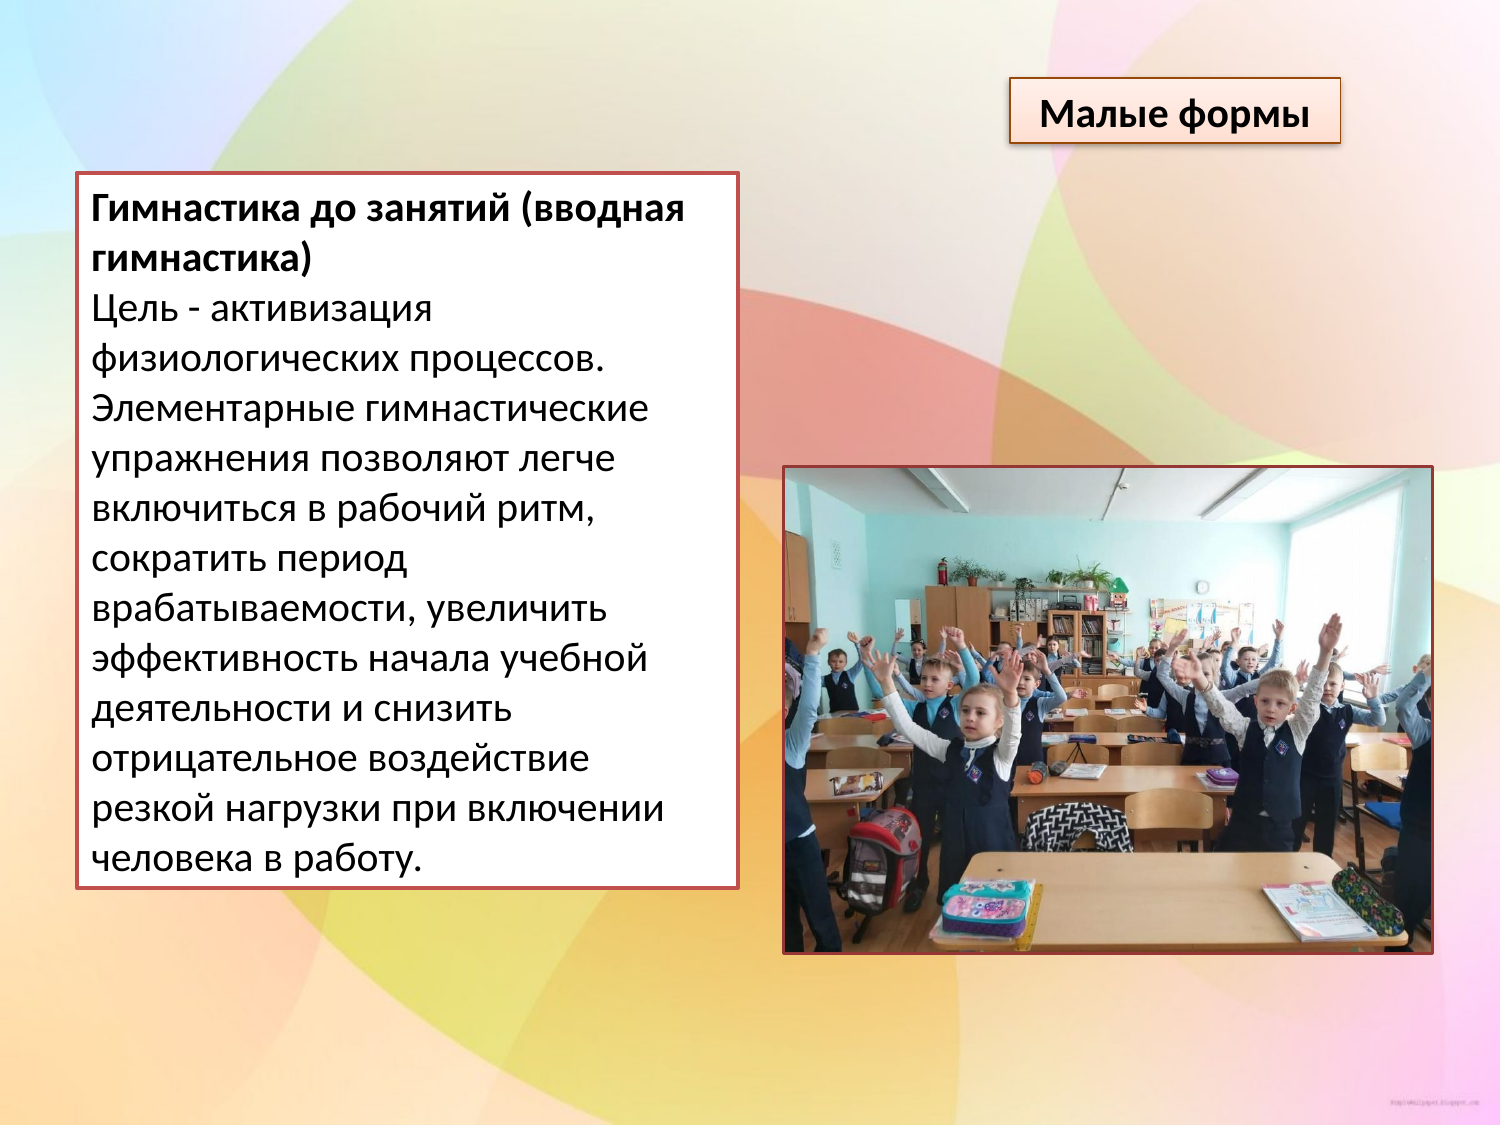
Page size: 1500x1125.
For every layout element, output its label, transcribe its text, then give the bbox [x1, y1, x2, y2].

text_box Гимнастика до занятий (вводная гимнастика) Цель - активизация физиологических процессов. Элементарные гимнастические упражнения позволяют легче включиться в рабочий ритм, сократить период врабатываемости, увеличить эффективность начала учебной деятельности и снизить отрицательное воздействие резкой нагрузки при включении человека в работу. [75, 171, 740, 890]
picture [0, 0, 1500, 1125]
text_box Малые формы [1009, 77, 1341, 144]
